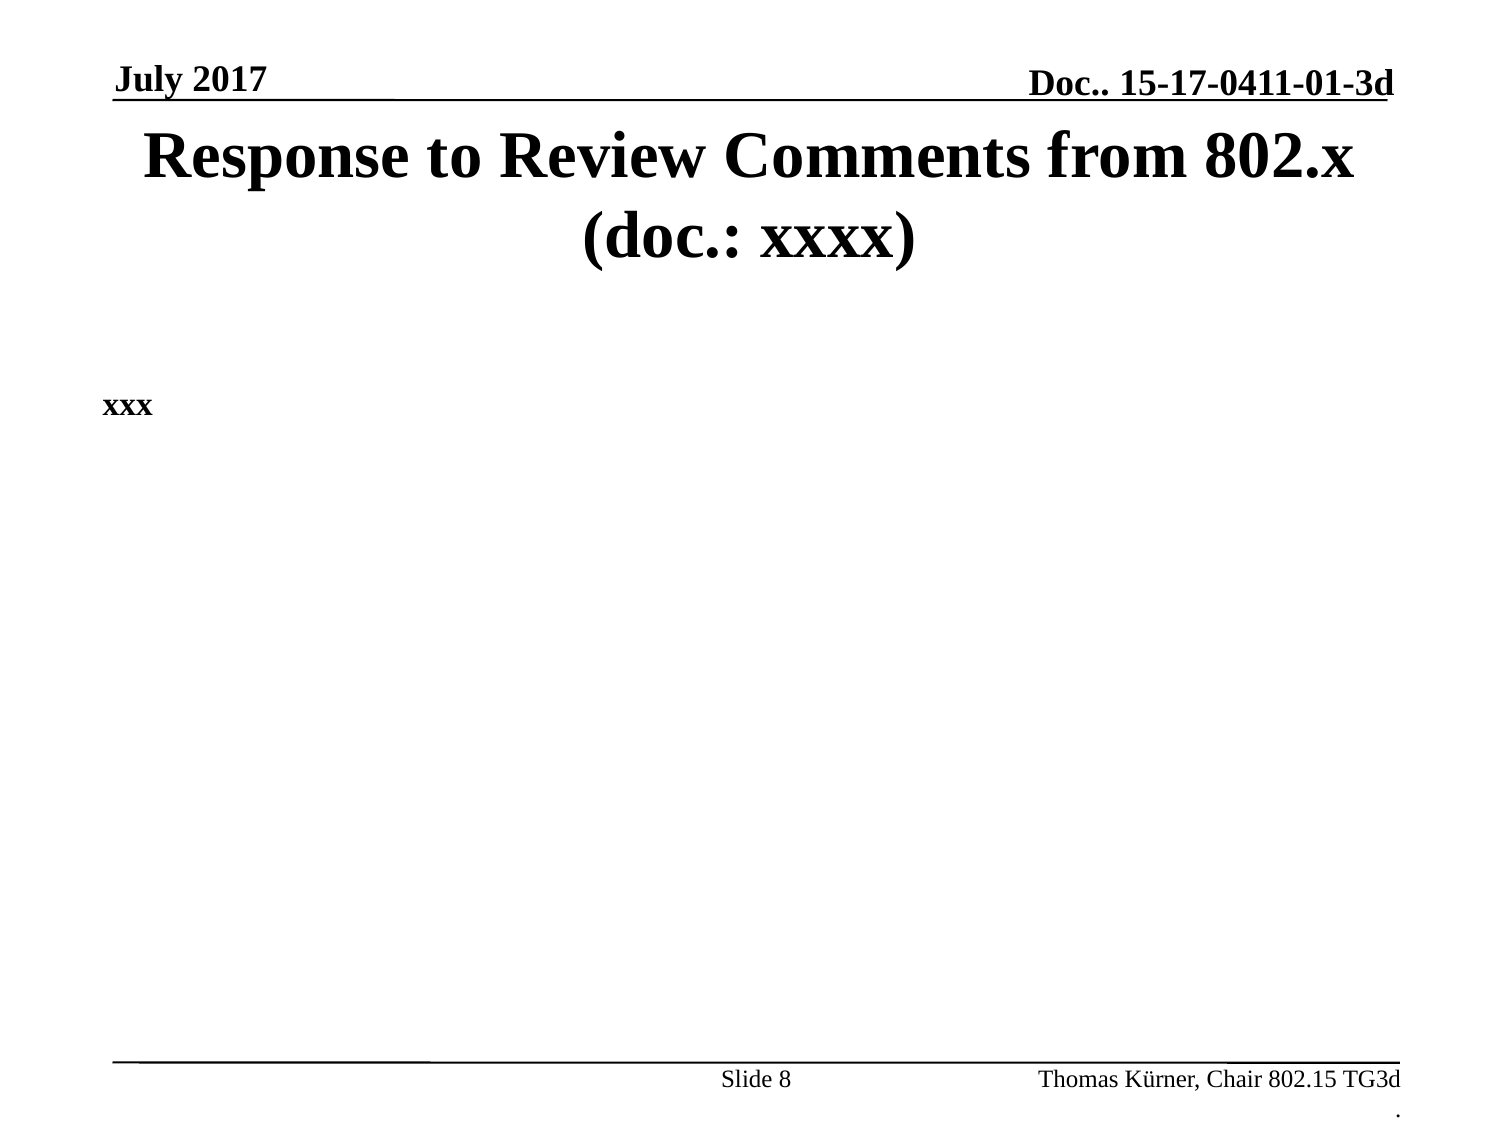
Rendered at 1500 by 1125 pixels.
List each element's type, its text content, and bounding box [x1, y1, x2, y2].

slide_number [114, 54, 423, 100]
footer Thomas Kürner, Chair 802.15 TG3d . [878, 1061, 1402, 1093]
list xxx [87, 374, 1363, 1050]
slide_number Slide 8 [712, 1061, 800, 1123]
title Response to Review Comments from 802.x (doc.: xxxx) [112, 112, 1388, 351]
